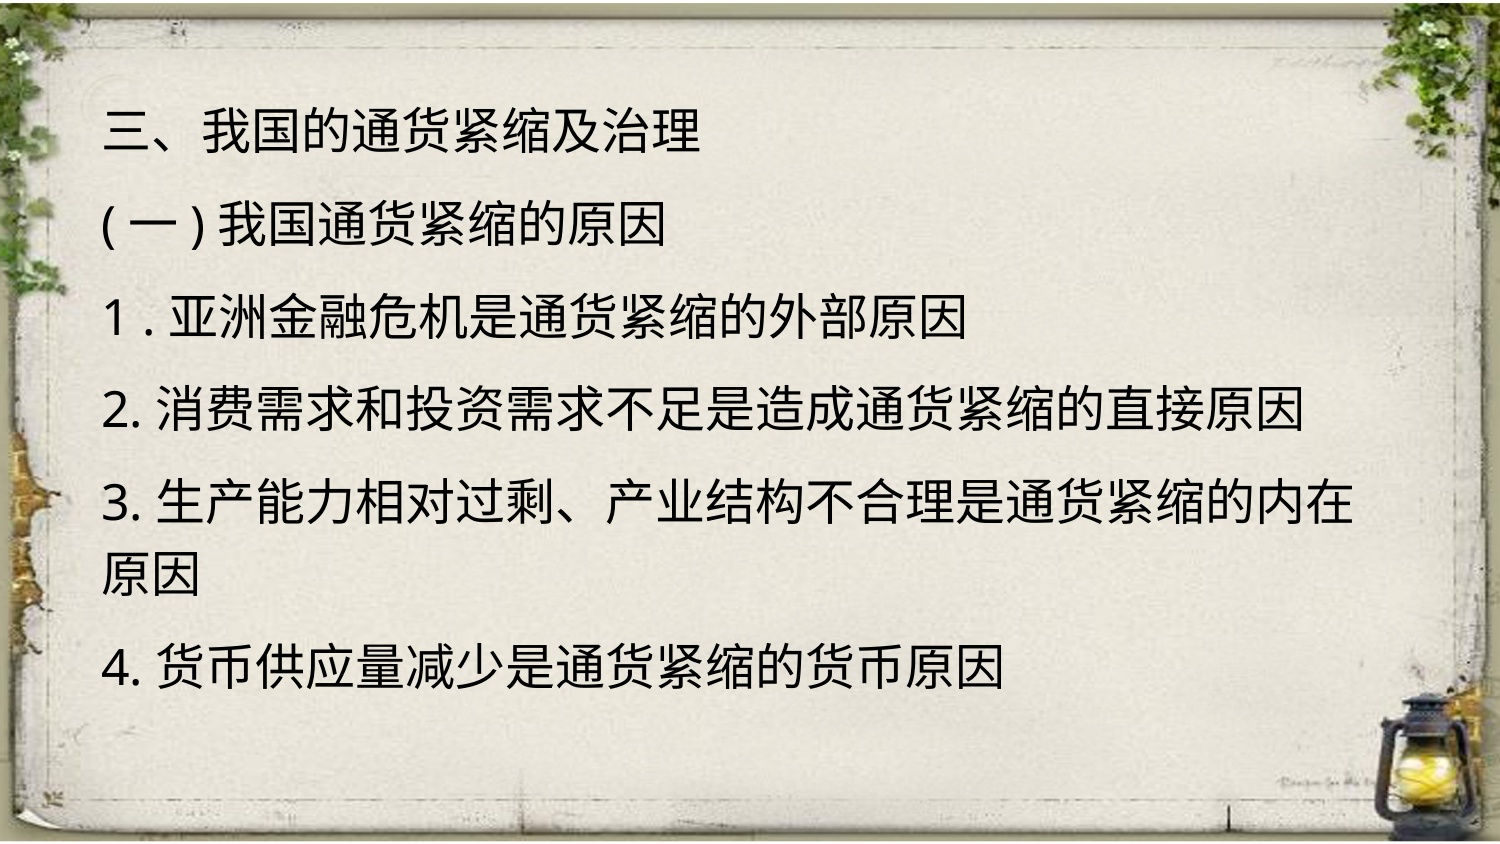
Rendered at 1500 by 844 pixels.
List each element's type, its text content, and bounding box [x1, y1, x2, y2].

picture [0, 0, 1500, 844]
list 三、我国的通货紧缩及治理 (一)我国通货紧缩的原因 1 .亚洲金融危机是通货紧缩的外部原因 2.消费需求和投资需求不足是造成通货紧缩的直接原因 3.生产能力相对过剩、产业结构不合理是通货紧缩的内在原因 4.货币供应量减少是通货紧缩的货币原因 [86, 79, 1388, 797]
